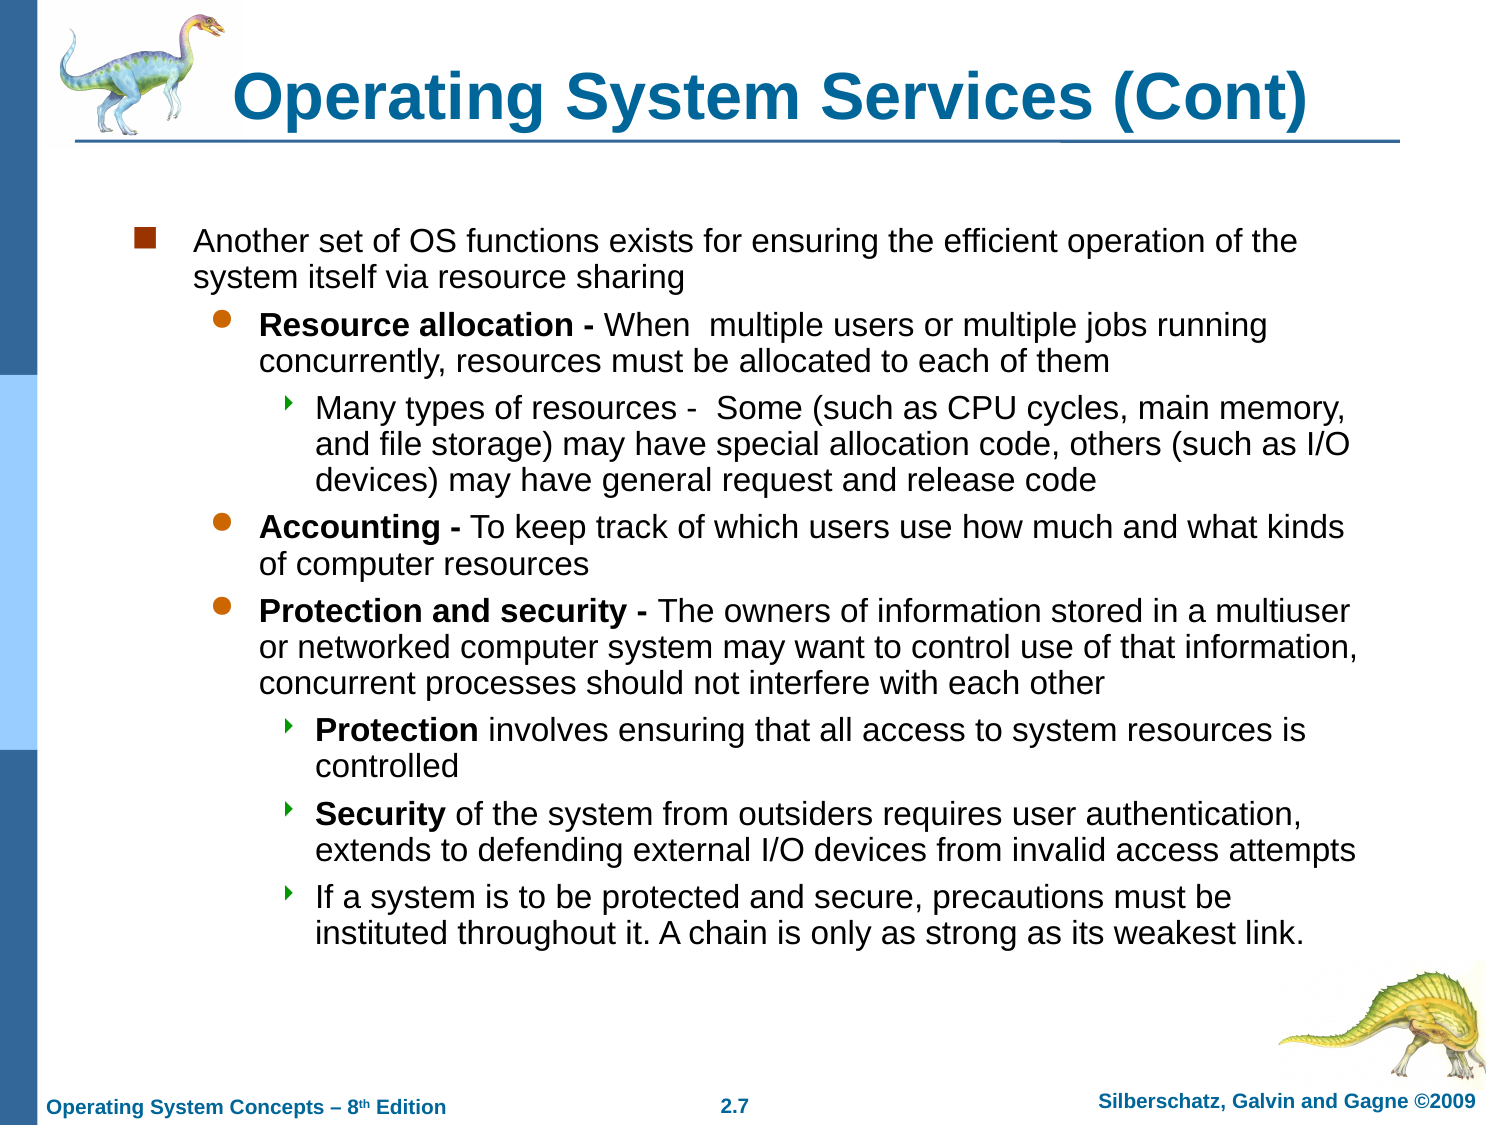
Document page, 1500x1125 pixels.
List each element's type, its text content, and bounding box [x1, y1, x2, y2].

list Another set of OS functions exists for ensuring the efficient operation of the system itself via resource sharing Resource allocation - When multiple users or multiple jobs running concurrently, resources must be allocated to each of them Many types of resources - Some (such as CPU cycles, main memory, and file storage) may have special allocation code, others (such as I/O devices) may have general request and release code Accounting - To keep track of which users use how much and what kinds of computer resources Protection and security - The owners of information stored in a multiuser or networked computer system may want to control use of that information, concurrent processes should not interfere with each other Protection involves ensuring that all access to system resources is controlled Security of the system from outsiders requires user authentication, extends to defending external I/O devices from invalid access attempts If a system is to be protected and secure, precautions must be instituted throughout it. A chain is only as strong as its weakest link. [121, 216, 1386, 957]
picture [46, 0, 243, 149]
picture [1275, 959, 1486, 1090]
title Operating System Services (Cont) [95, 45, 1447, 141]
